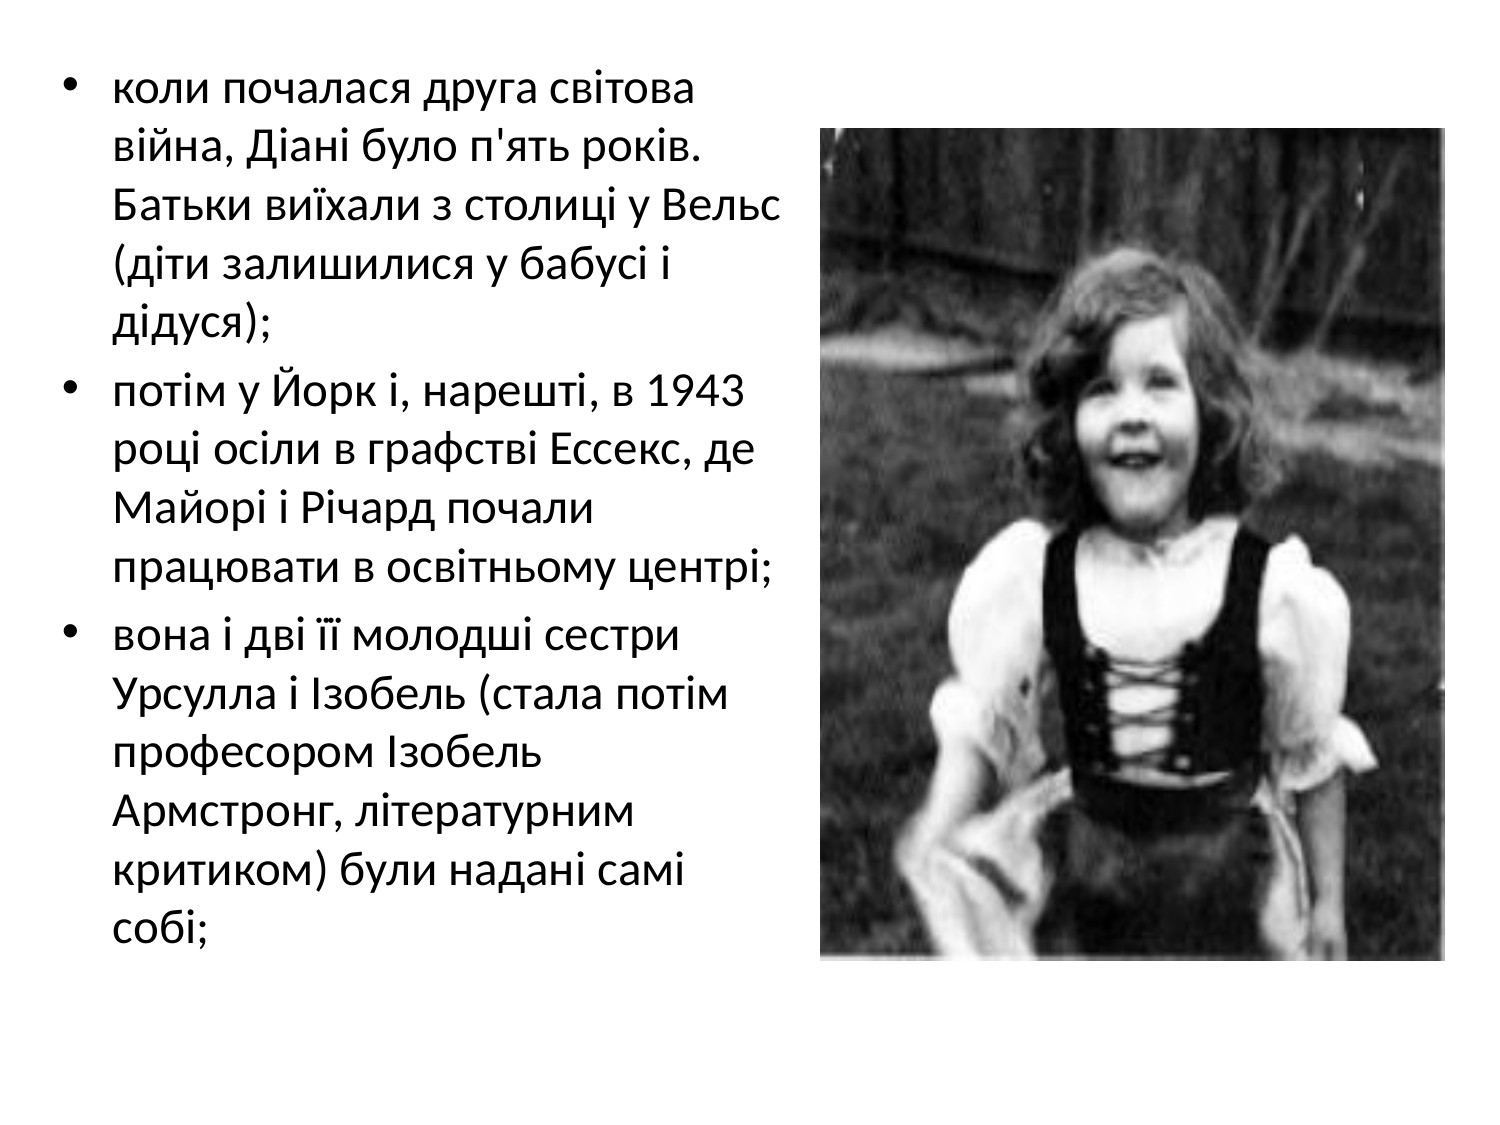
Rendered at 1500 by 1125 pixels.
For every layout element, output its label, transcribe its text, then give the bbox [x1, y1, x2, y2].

list коли почалася друга світова війна, Діані було п'ять років. Батьки виїхали з столиці у Вельс (діти залишилися у бабусі і дідуся); потім у Йорк і, нарешті, в 1943 році осіли в графстві Ессекс, де Майорі і Річард почали працювати в освітньому центрі; вона і дві її молодші сестри Урсулла і Ізобель (стала потім професором Ізобель Армстронг, літературним критиком) були надані самі собі; [46, 46, 797, 1032]
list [820, 128, 1445, 962]
